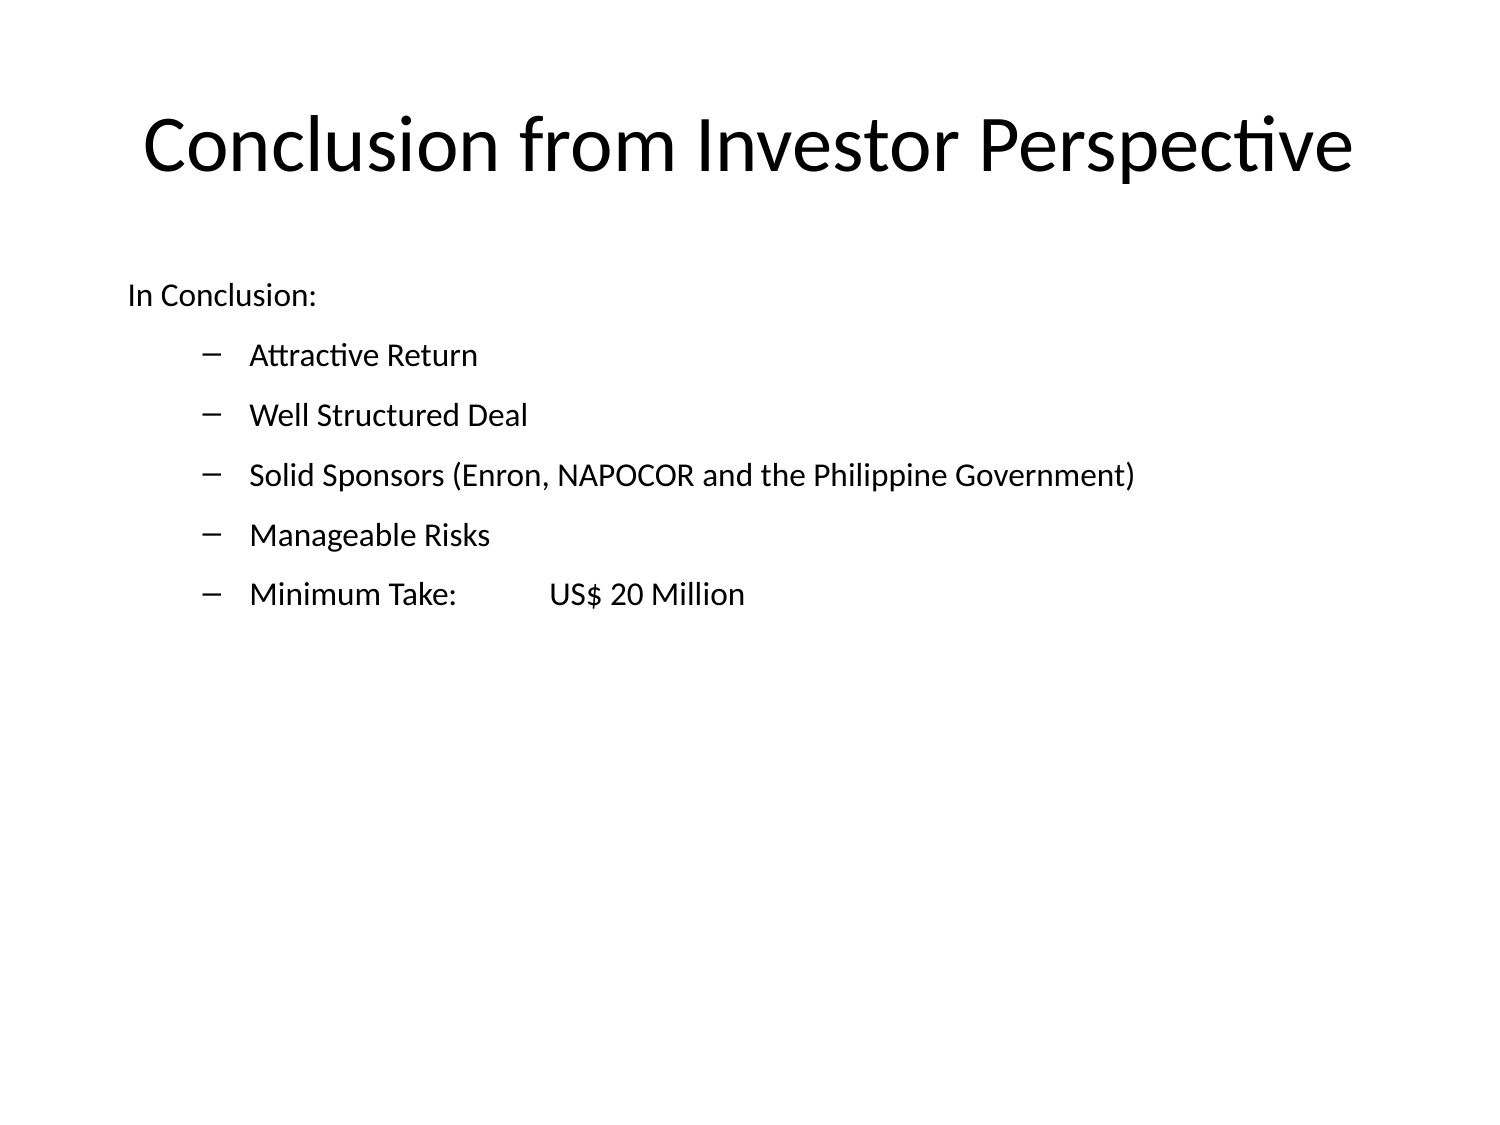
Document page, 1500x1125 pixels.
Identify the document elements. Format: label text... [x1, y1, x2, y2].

list In Conclusion: Attractive Return Well Structured Deal Solid Sponsors (Enron, NAPOCOR and the Philippine Government) Manageable Risks Minimum Take: US$ 20 Million [112, 275, 1388, 925]
title Conclusion from Investor Perspective [75, 45, 1425, 233]
